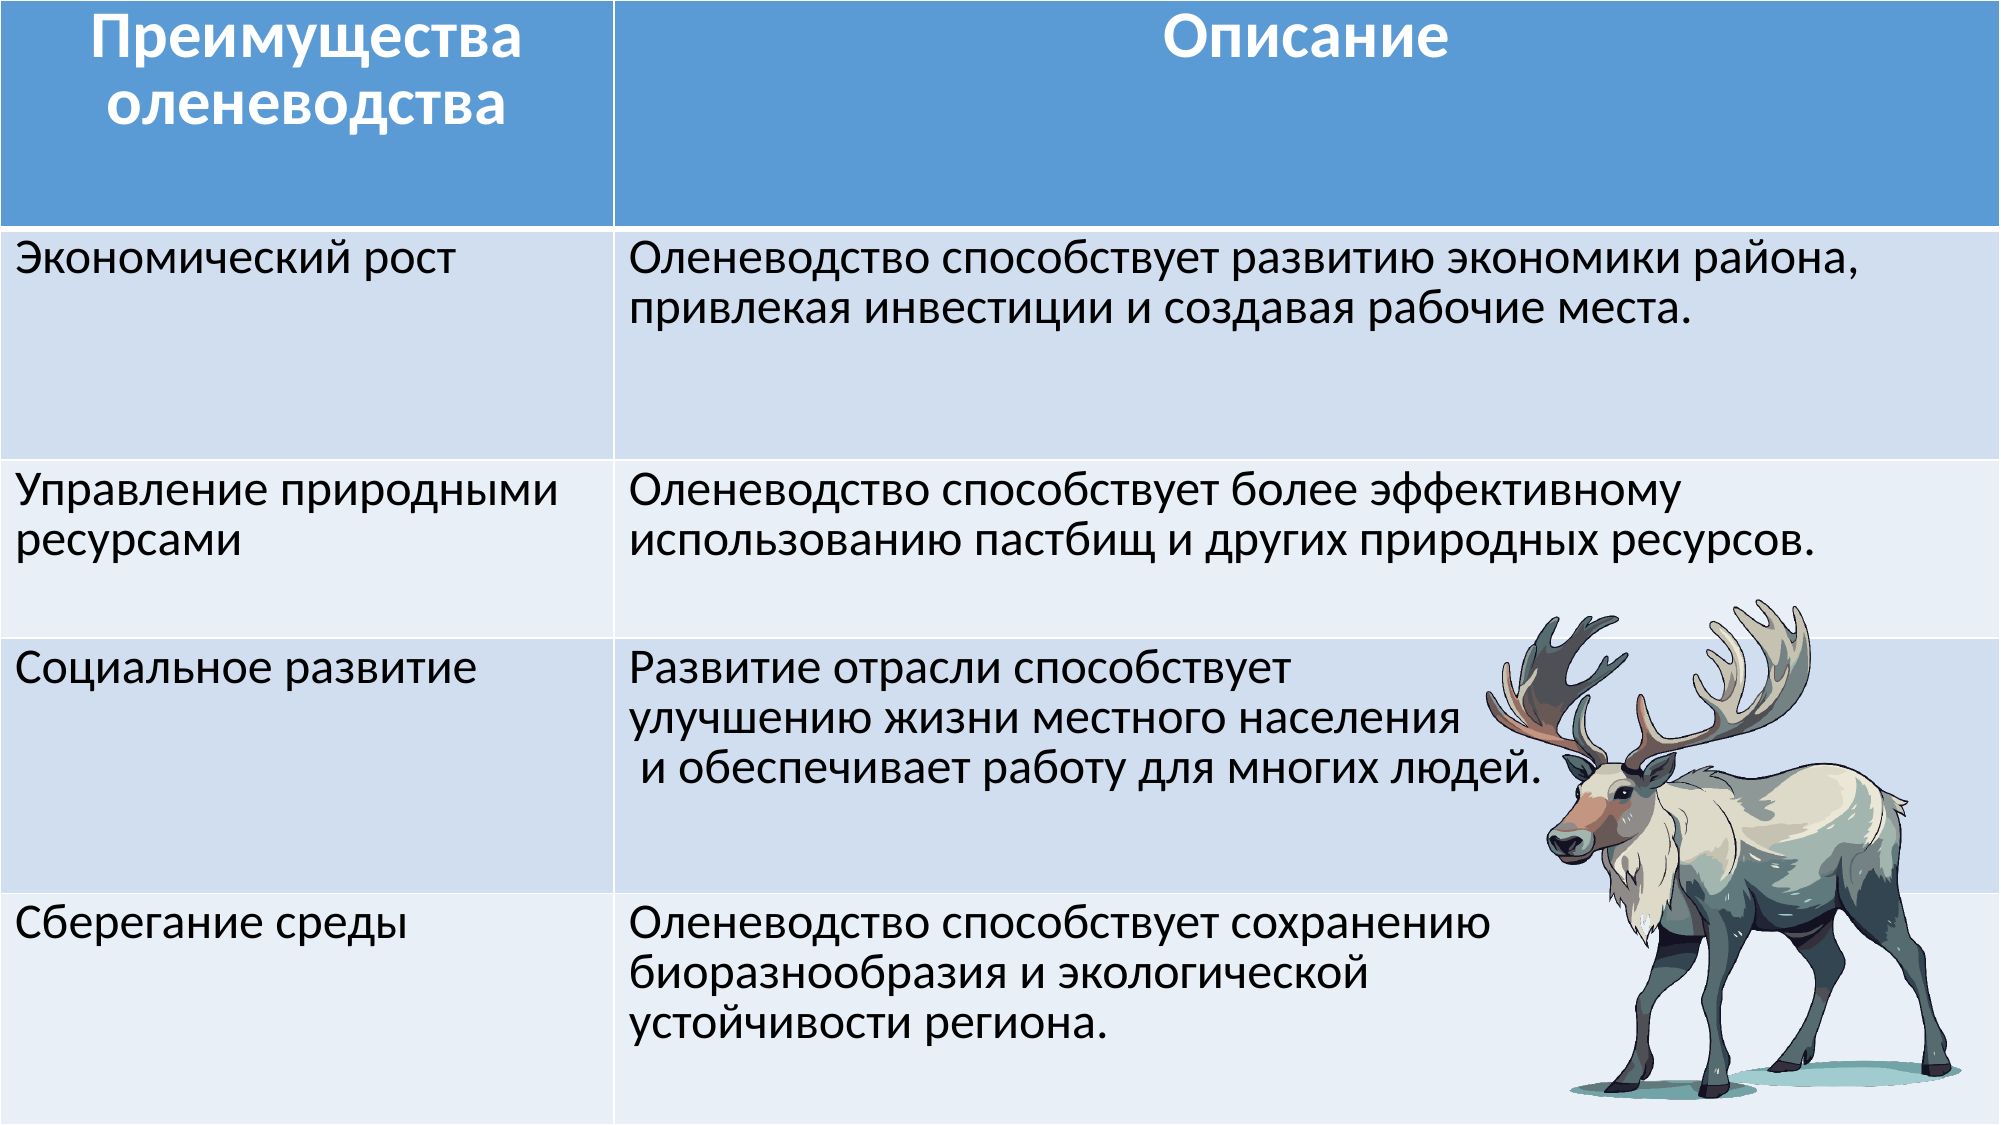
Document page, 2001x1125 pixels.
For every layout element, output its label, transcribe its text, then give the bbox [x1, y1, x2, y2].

table_cell Оленеводство способствует сохранению биоразнообразия и экологической устойчивости региона. [615, 894, 1453, 1124]
table_cell Оленеводство способствует более эффективному использованию пастбищ и других природных ресурсов. [615, 461, 1999, 637]
table_cell Экономический рост [1, 232, 613, 459]
table_cell Управление природными ресурсами [1, 461, 613, 637]
table_cell Развитие отрасли способствует улучшению жизни местного населения и обеспечивает работу для многих людей. [615, 639, 1453, 893]
table_header Преимущества оленеводства [1, 1, 613, 226]
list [1453, 578, 2000, 1125]
table_cell Оленеводство способствует развитию экономики района, привлекая инвестиции и создавая рабочие места. [615, 232, 1999, 459]
table_header Описание [615, 1, 1999, 226]
table_cell Социальное развитие [1, 639, 613, 893]
table_cell Сберегание среды [1, 894, 613, 1124]
